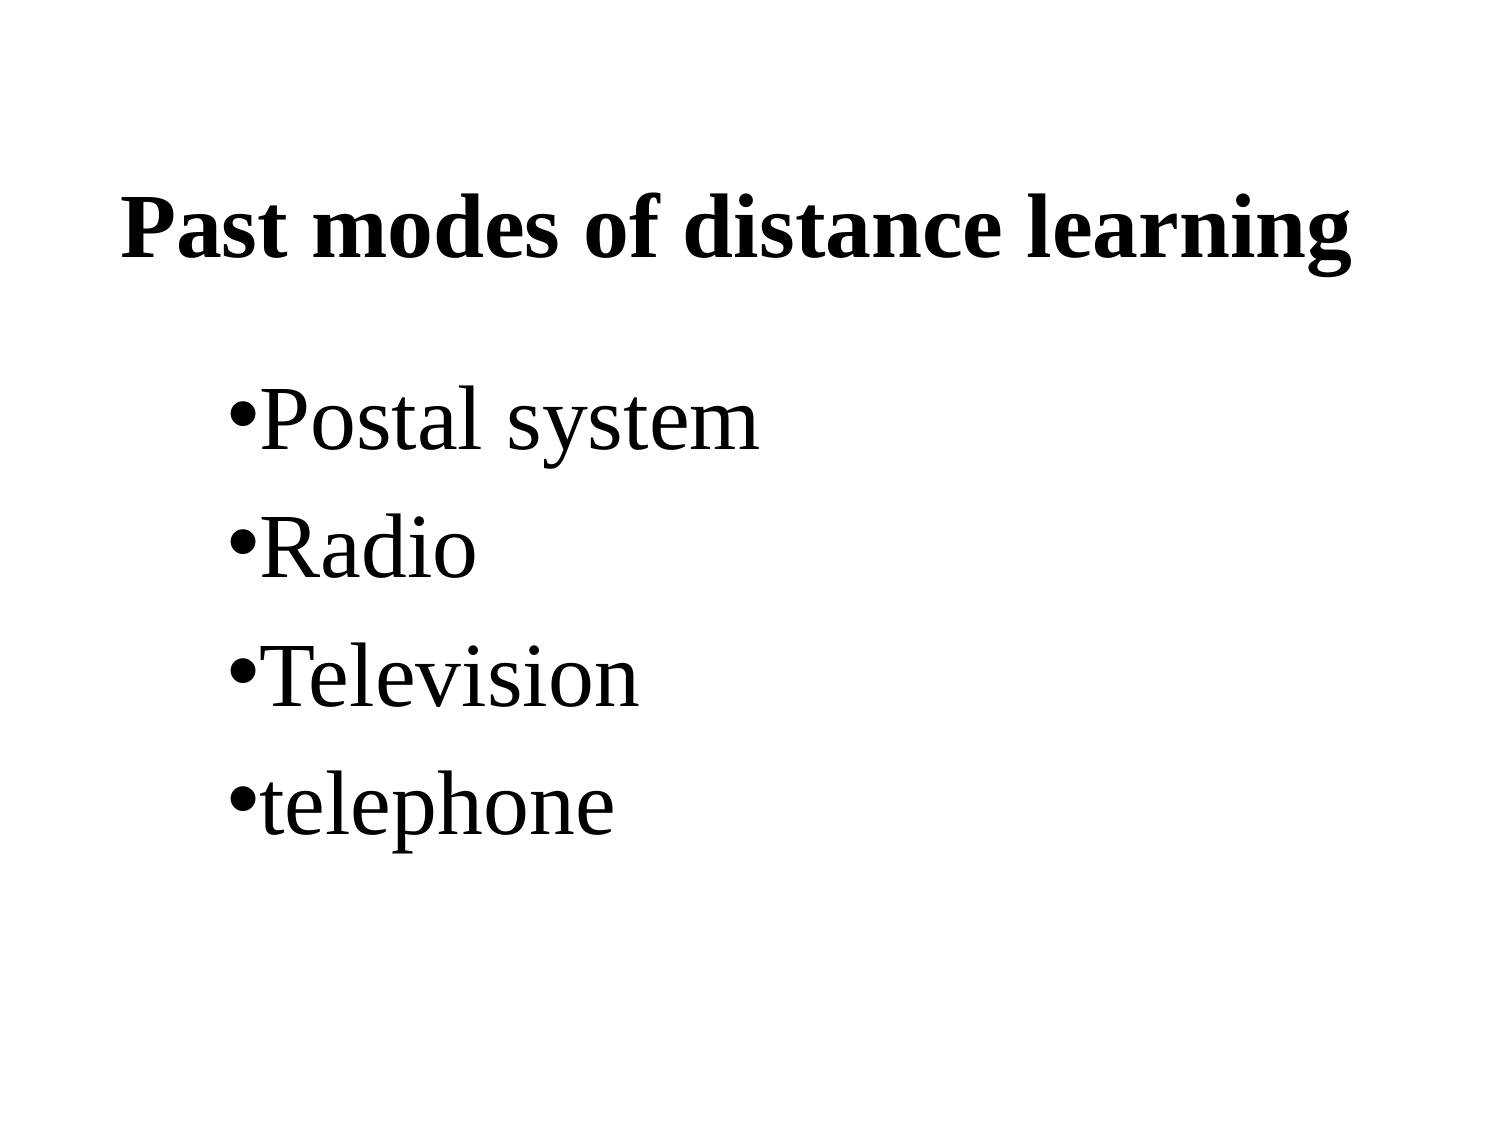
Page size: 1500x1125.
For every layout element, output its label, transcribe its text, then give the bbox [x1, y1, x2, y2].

subtitle Postal system Radio Television telephone [212, 350, 1263, 938]
title Past modes of distance learning [99, 99, 1375, 342]
